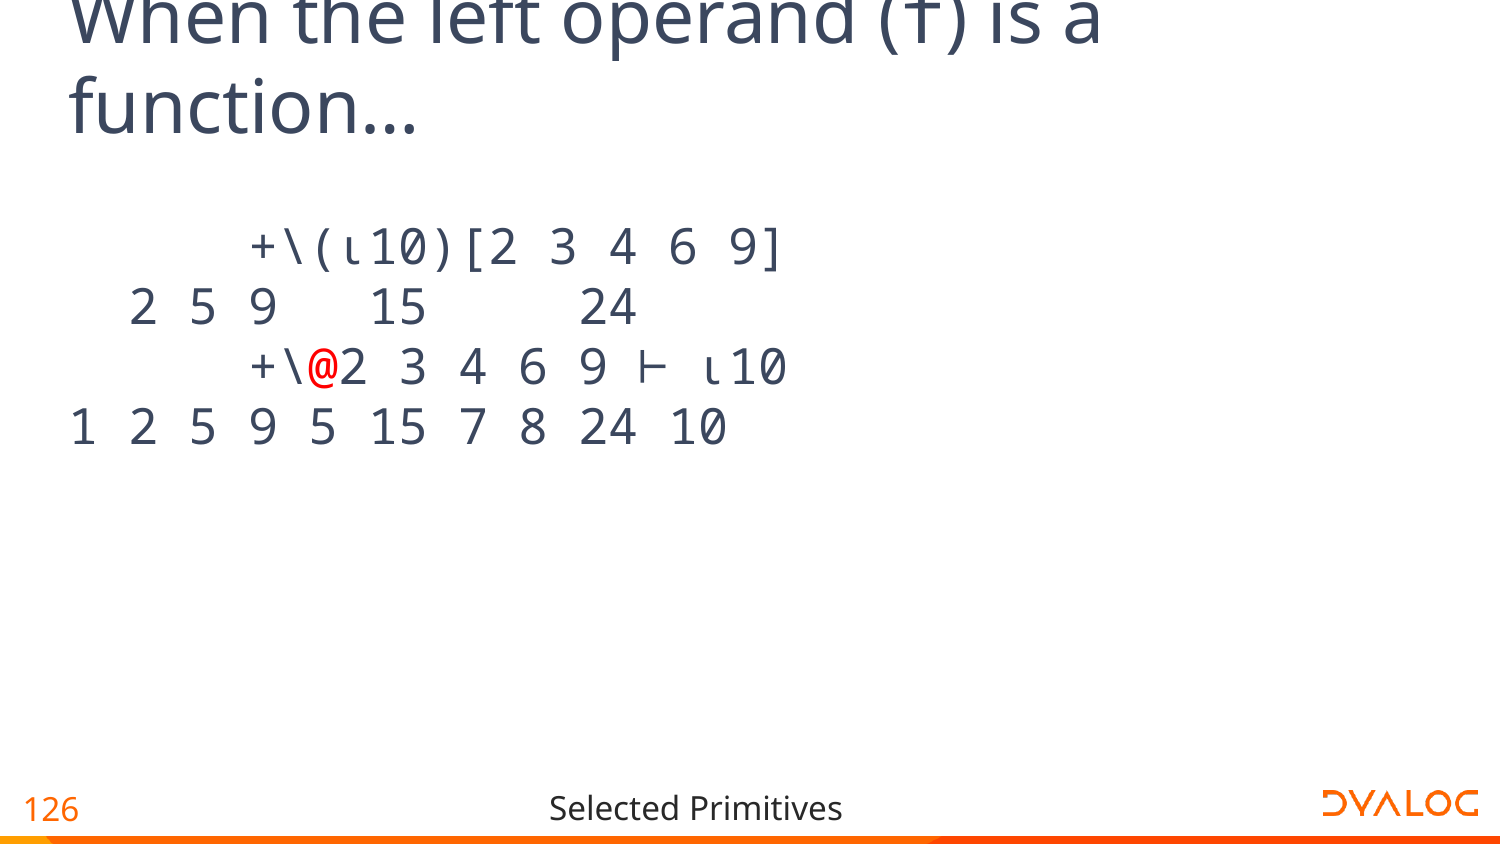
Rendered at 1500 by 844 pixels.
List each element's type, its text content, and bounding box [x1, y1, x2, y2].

title When the left operand (f) is a function… [53, 43, 1453, 157]
list +\(⍳10)[2 3 4 6 9] 2 5 9 15 24 +\@2 3 4 6 9 ⊢ ⍳10 1 2 5 9 5 15 7 8 24 10 [53, 207, 1453, 740]
picture [0, 836, 1500, 844]
picture [1323, 790, 1478, 816]
